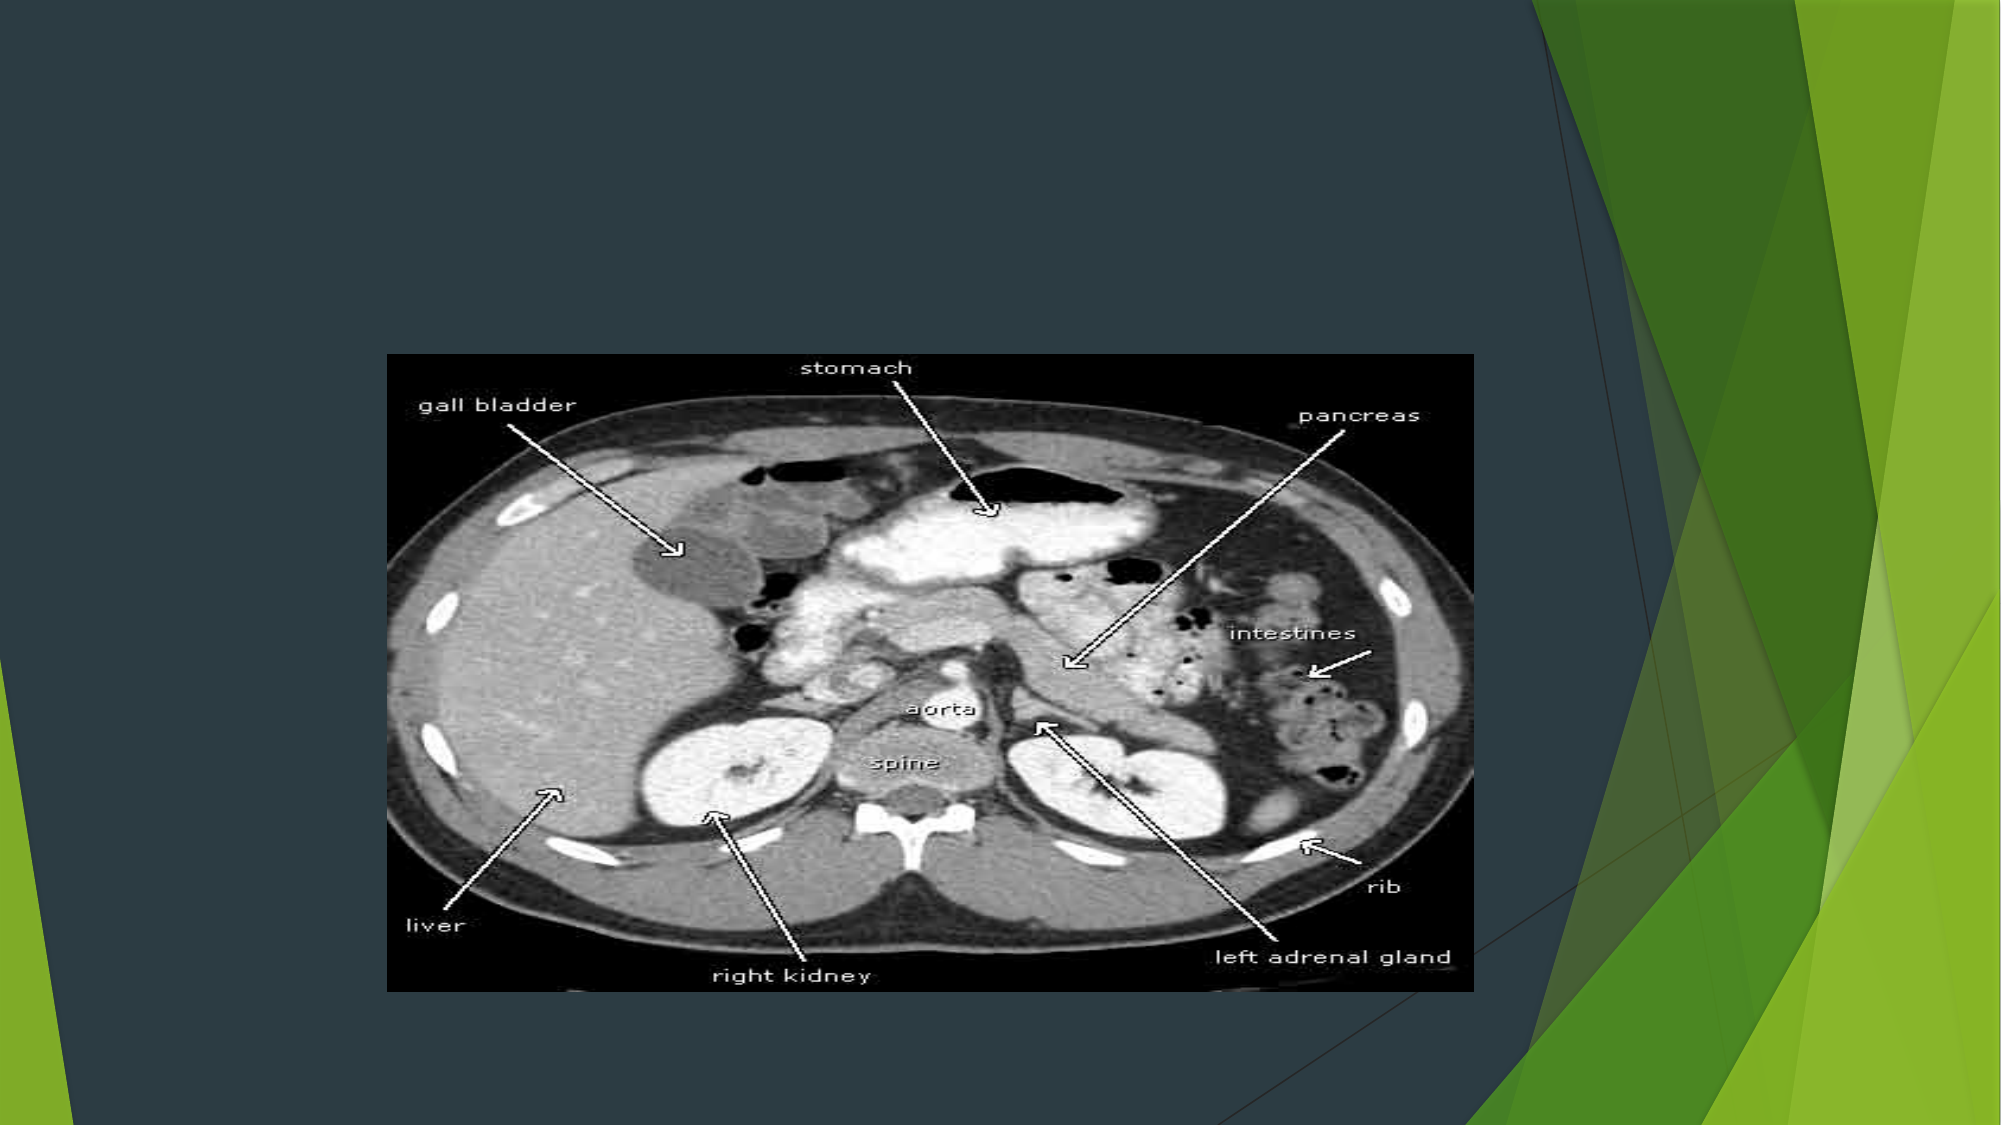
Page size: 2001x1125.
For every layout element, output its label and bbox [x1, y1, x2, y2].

list [386, 353, 1474, 992]
